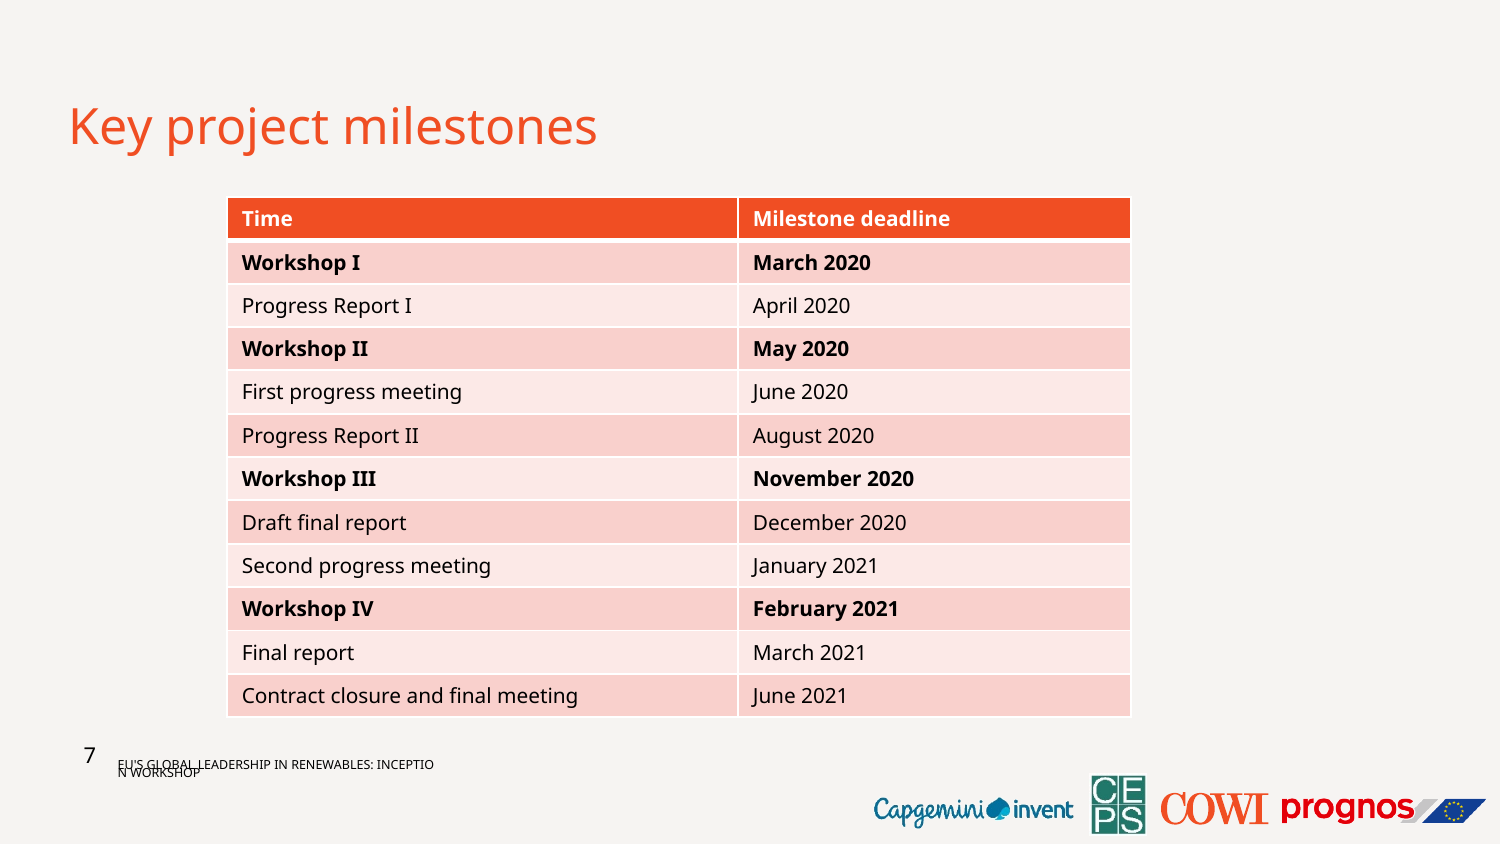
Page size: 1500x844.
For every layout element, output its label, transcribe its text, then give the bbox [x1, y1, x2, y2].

table_header Time [228, 198, 737, 238]
picture [871, 793, 1076, 831]
table_cell June 2021 [739, 675, 1130, 716]
table_cell January 2021 [739, 545, 1130, 586]
picture [1089, 773, 1147, 836]
table_cell February 2021 [739, 588, 1130, 630]
table_cell August 2020 [739, 415, 1130, 456]
table_cell Workshop I [228, 243, 737, 283]
table_cell First progress meeting [228, 371, 737, 413]
table_cell Workshop II [228, 328, 737, 369]
table_cell Draft final report [228, 501, 737, 543]
table_cell Progress Report II [228, 415, 737, 456]
table_cell Workshop III [228, 458, 737, 499]
table_cell Contract closure and final meeting [228, 675, 737, 716]
table_cell November 2020 [739, 458, 1130, 499]
table_cell Final report [228, 631, 737, 673]
title Key project milestones [68, 100, 1432, 212]
table_header Milestone deadline [739, 198, 1130, 238]
table_cell Workshop IV [228, 588, 737, 630]
table_cell Second progress meeting [228, 545, 737, 586]
table_cell March 2020 [739, 243, 1130, 283]
picture [1282, 797, 1487, 836]
slide_number 7 [29, 733, 97, 796]
table_cell May 2020 [739, 328, 1130, 369]
table_cell June 2020 [739, 371, 1130, 413]
table_cell March 2021 [739, 631, 1130, 673]
table_cell April 2020 [739, 285, 1130, 326]
table_cell December 2020 [739, 501, 1130, 543]
table_cell Progress Report I [228, 285, 737, 326]
footer EU's global leadership in renewables: Inception workshop [117, 762, 439, 774]
